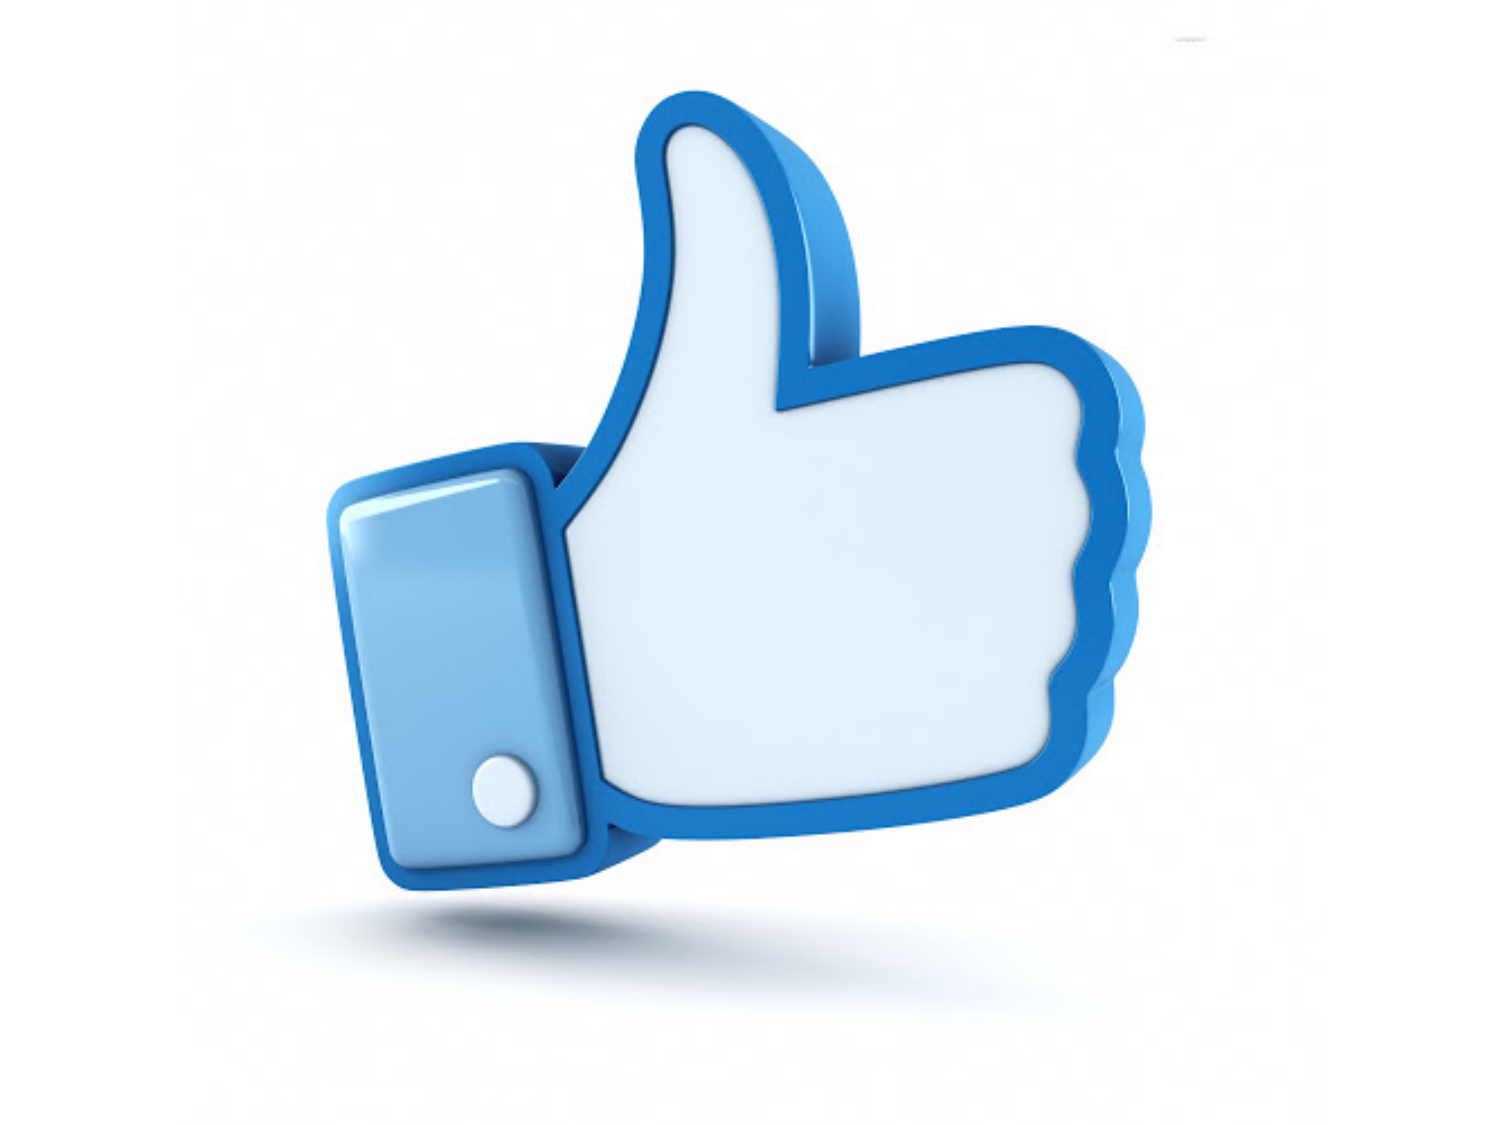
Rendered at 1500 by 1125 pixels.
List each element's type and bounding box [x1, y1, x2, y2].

picture [173, 0, 1326, 1125]
